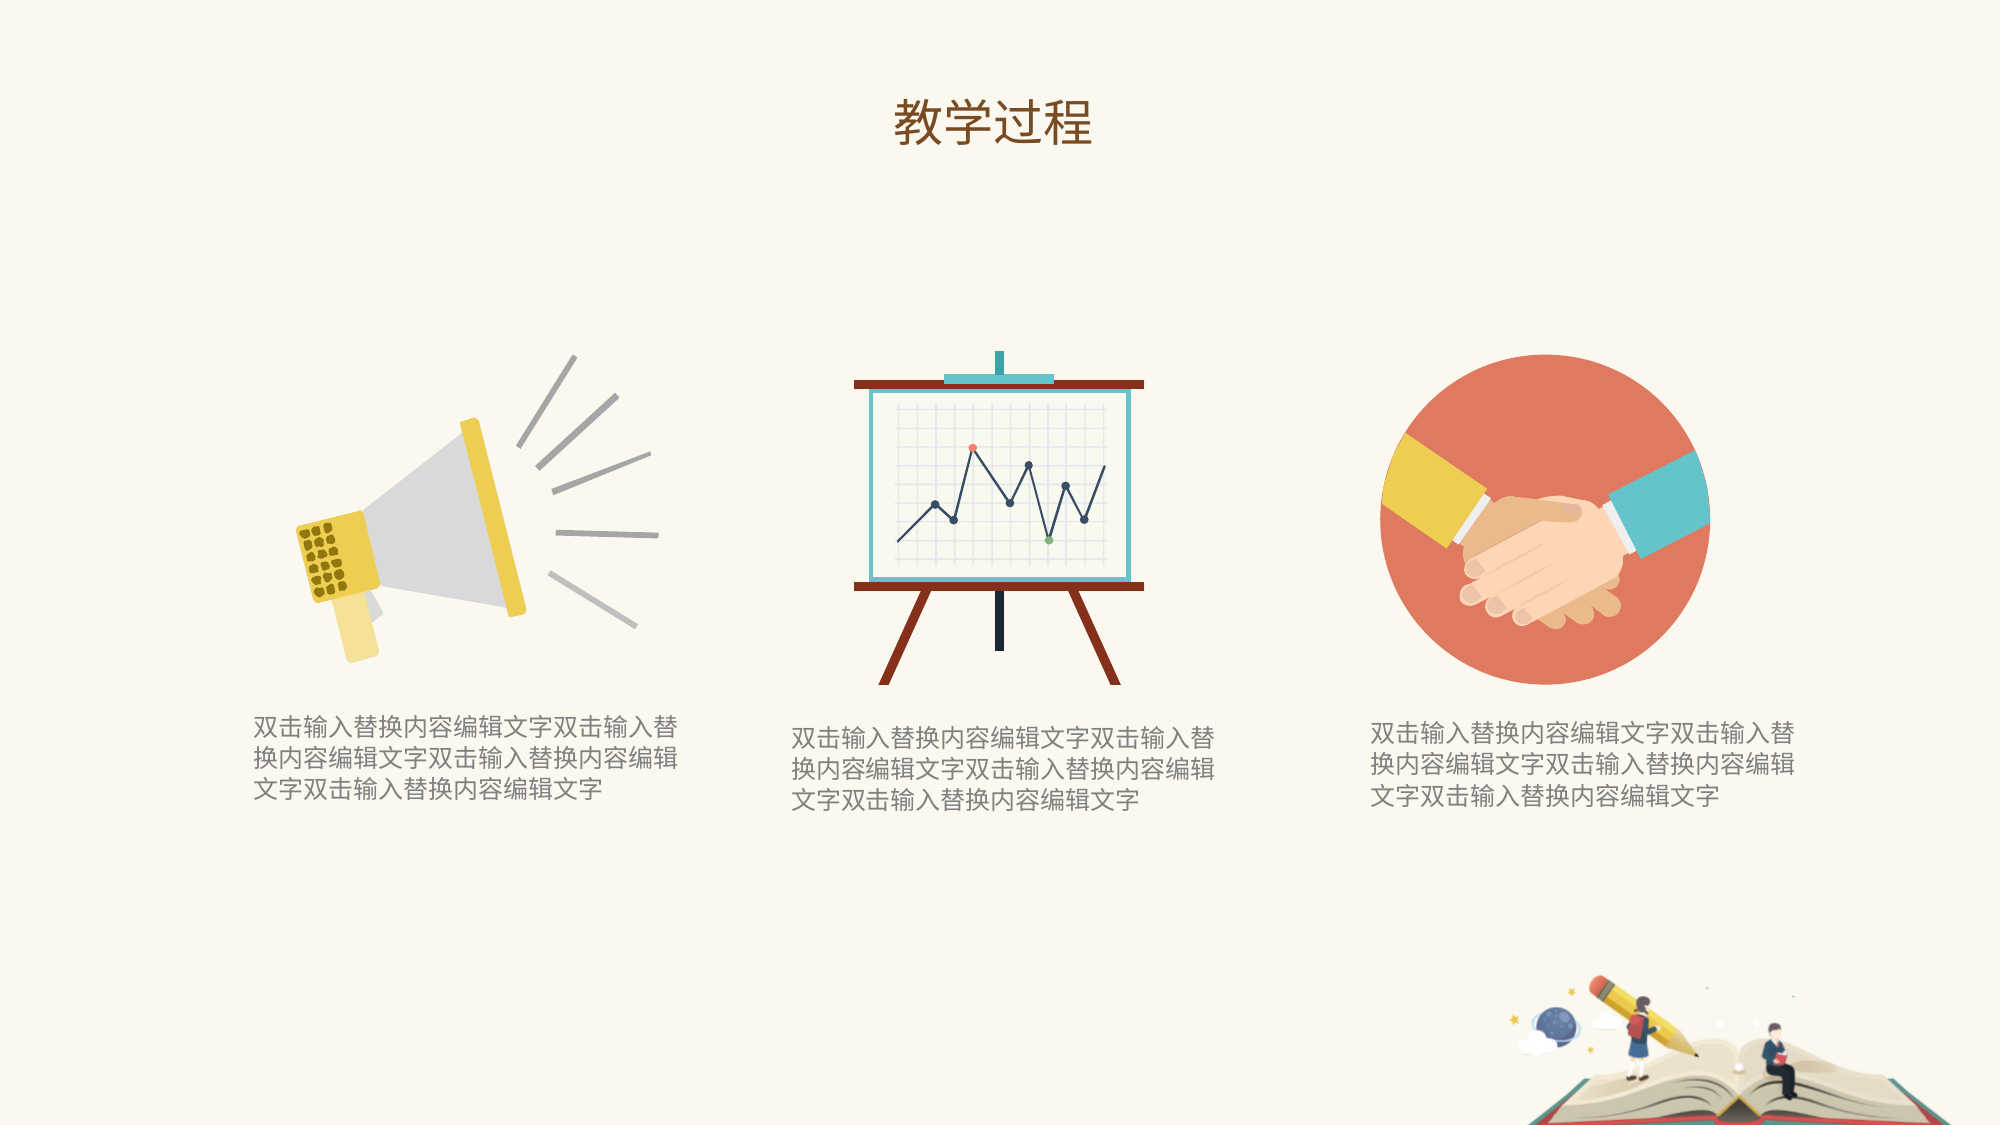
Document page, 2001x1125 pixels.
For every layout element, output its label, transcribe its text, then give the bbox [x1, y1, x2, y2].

text_box 教学过程 [663, 84, 1324, 160]
picture [1505, 947, 1992, 1125]
text_box 双击输入替换内容编辑文字双击输入替换内容编辑文字双击输入替换内容编辑文字双击输入替换内容编辑文字 [776, 713, 1253, 822]
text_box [1380, 354, 1711, 685]
text_box 双击输入替换内容编辑文字双击输入替换内容编辑文字双击输入替换内容编辑文字双击输入替换内容编辑文字 [1355, 709, 1832, 818]
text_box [306, 337, 662, 693]
text_box 双击输入替换内容编辑文字双击输入替换内容编辑文字双击输入替换内容编辑文字双击输入替换内容编辑文字 [239, 702, 716, 812]
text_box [854, 351, 1145, 686]
